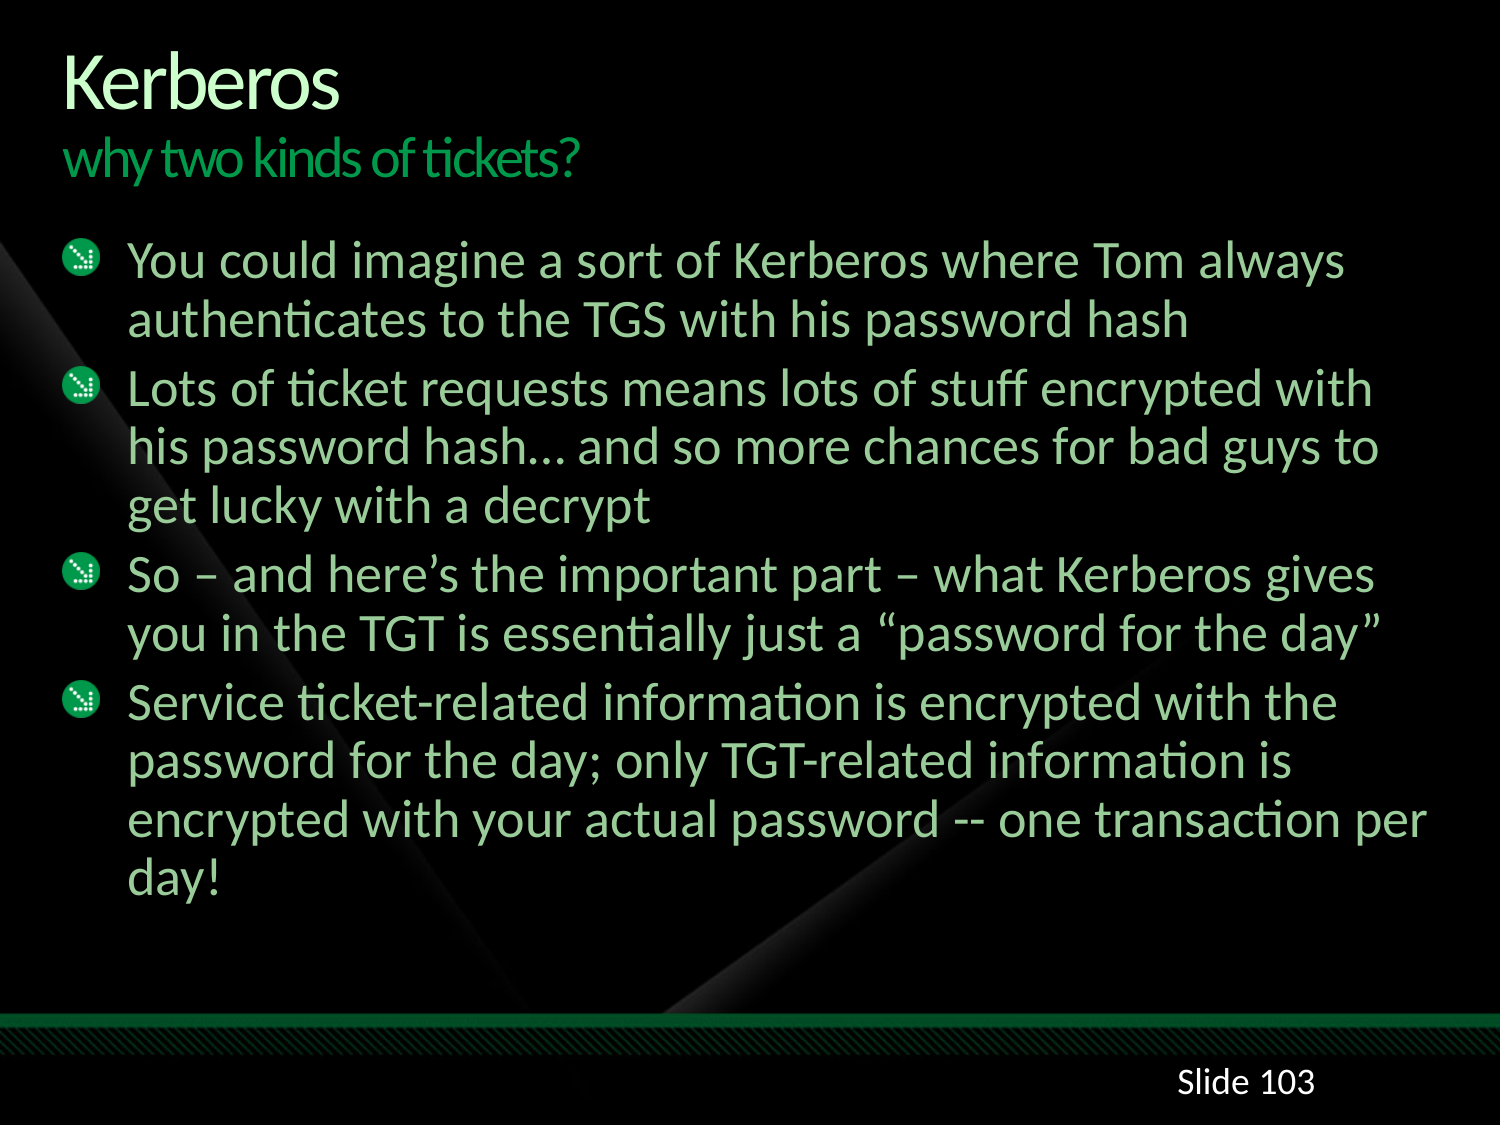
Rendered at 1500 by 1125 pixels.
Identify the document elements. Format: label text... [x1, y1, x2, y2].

title Kerberos why two kinds of tickets? [62, 37, 1438, 193]
list You could imagine a sort of Kerberos where Tom always authenticates to the TGS with his password hash Lots of ticket requests means lots of stuff encrypted with his password hash… and so more chances for bad guys to get lucky with a decrypt So – and here’s the important part – what Kerberos gives you in the TGT is essentially just a “password for the day” Service ticket-related information is encrypted with the password for the day; only TGT-related information is encrypted with your actual password -- one transaction per day! [62, 231, 1438, 980]
picture [0, 0, 1500, 1125]
footer Slide 103 [1162, 1050, 1500, 1125]
